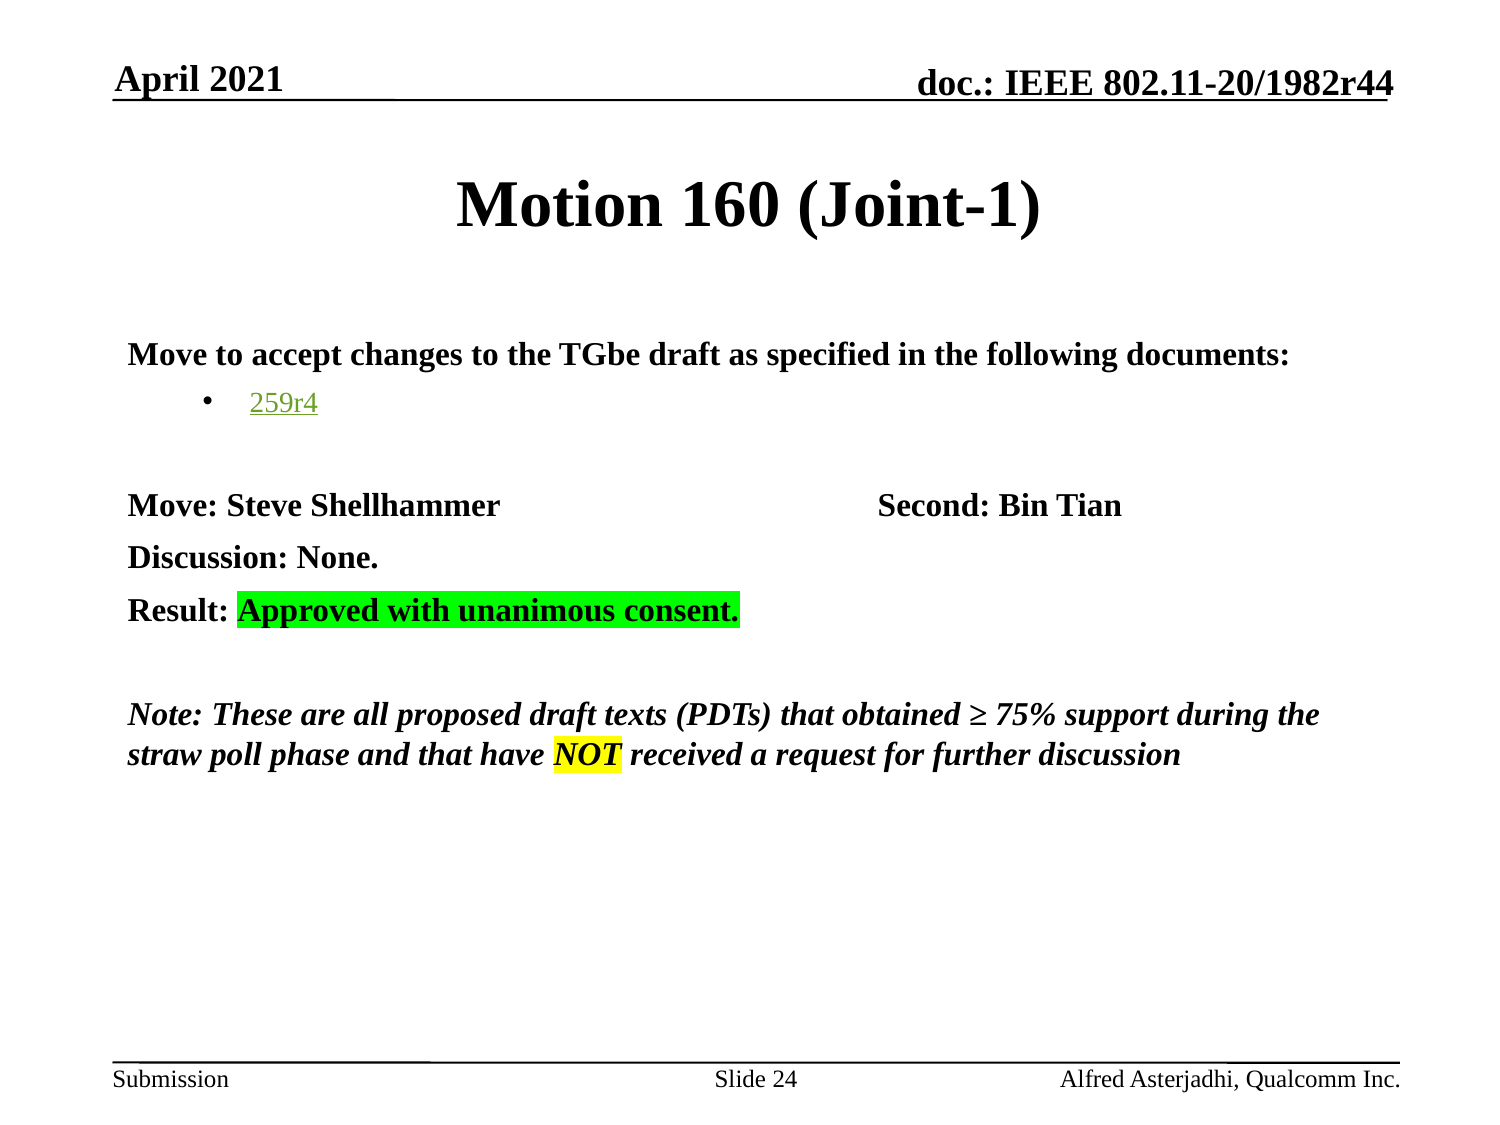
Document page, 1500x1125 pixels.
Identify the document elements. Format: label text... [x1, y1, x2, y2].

slide_number Slide 24 [712, 1061, 800, 1123]
title Motion 160 (Joint-1) [112, 112, 1388, 288]
list Move to accept changes to the TGbe draft as specified in the following documents: 259r4 Move: Steve Shellhammer Second: Bin Tian Discussion: None. Result: Approved with unanimous consent. Note: These are all proposed draft texts (PDTs) that obtained ≥ 75% support during the straw poll phase and that have NOT received a request for further discussion [112, 324, 1388, 1000]
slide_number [114, 54, 423, 100]
footer Alfred Asterjadhi, Qualcomm Inc. [878, 1061, 1402, 1093]
